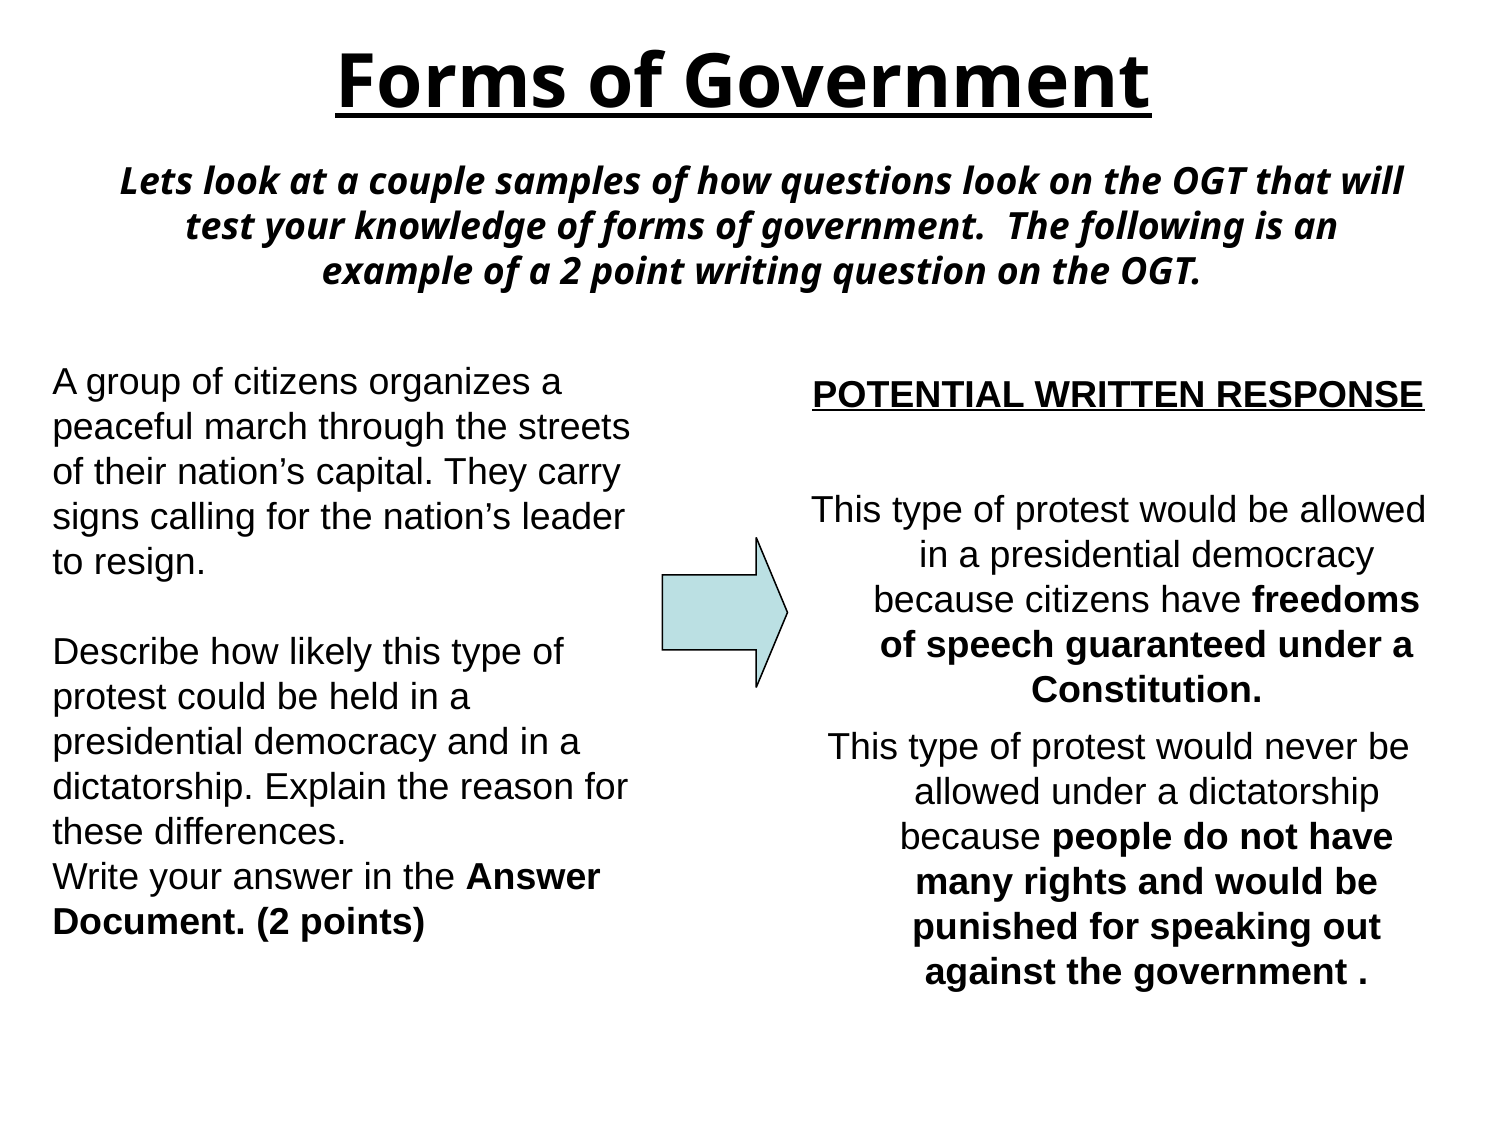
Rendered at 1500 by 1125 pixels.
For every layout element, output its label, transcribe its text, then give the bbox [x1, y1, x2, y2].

text_box A group of citizens organizes a peaceful march through the streets of their nation’s capital. They carry signs calling for the nation’s leader to resign. Describe how likely this type of protest could be held in a presidential democracy and in a dictatorship. Explain the reason for these differences. Write your answer in the Answer Document. (2 points) [37, 349, 788, 950]
text_box POTENTIAL WRITTEN RESPONSE This type of protest would be allowed in a presidential democracy because citizens have freedoms of speech guaranteed under a Constitution. This type of protest would never be allowed under a dictatorship because people do not have many rights and would be punished for speaking out against the government . [787, 362, 1450, 1000]
text_box Forms of Government [74, 24, 1413, 130]
text_box [50, 262, 688, 323]
text_box Lets look at a couple samples of how questions look on the OGT that will test your knowledge of forms of government. The following is an example of a 2 point writing question on the OGT. [99, 149, 1425, 300]
